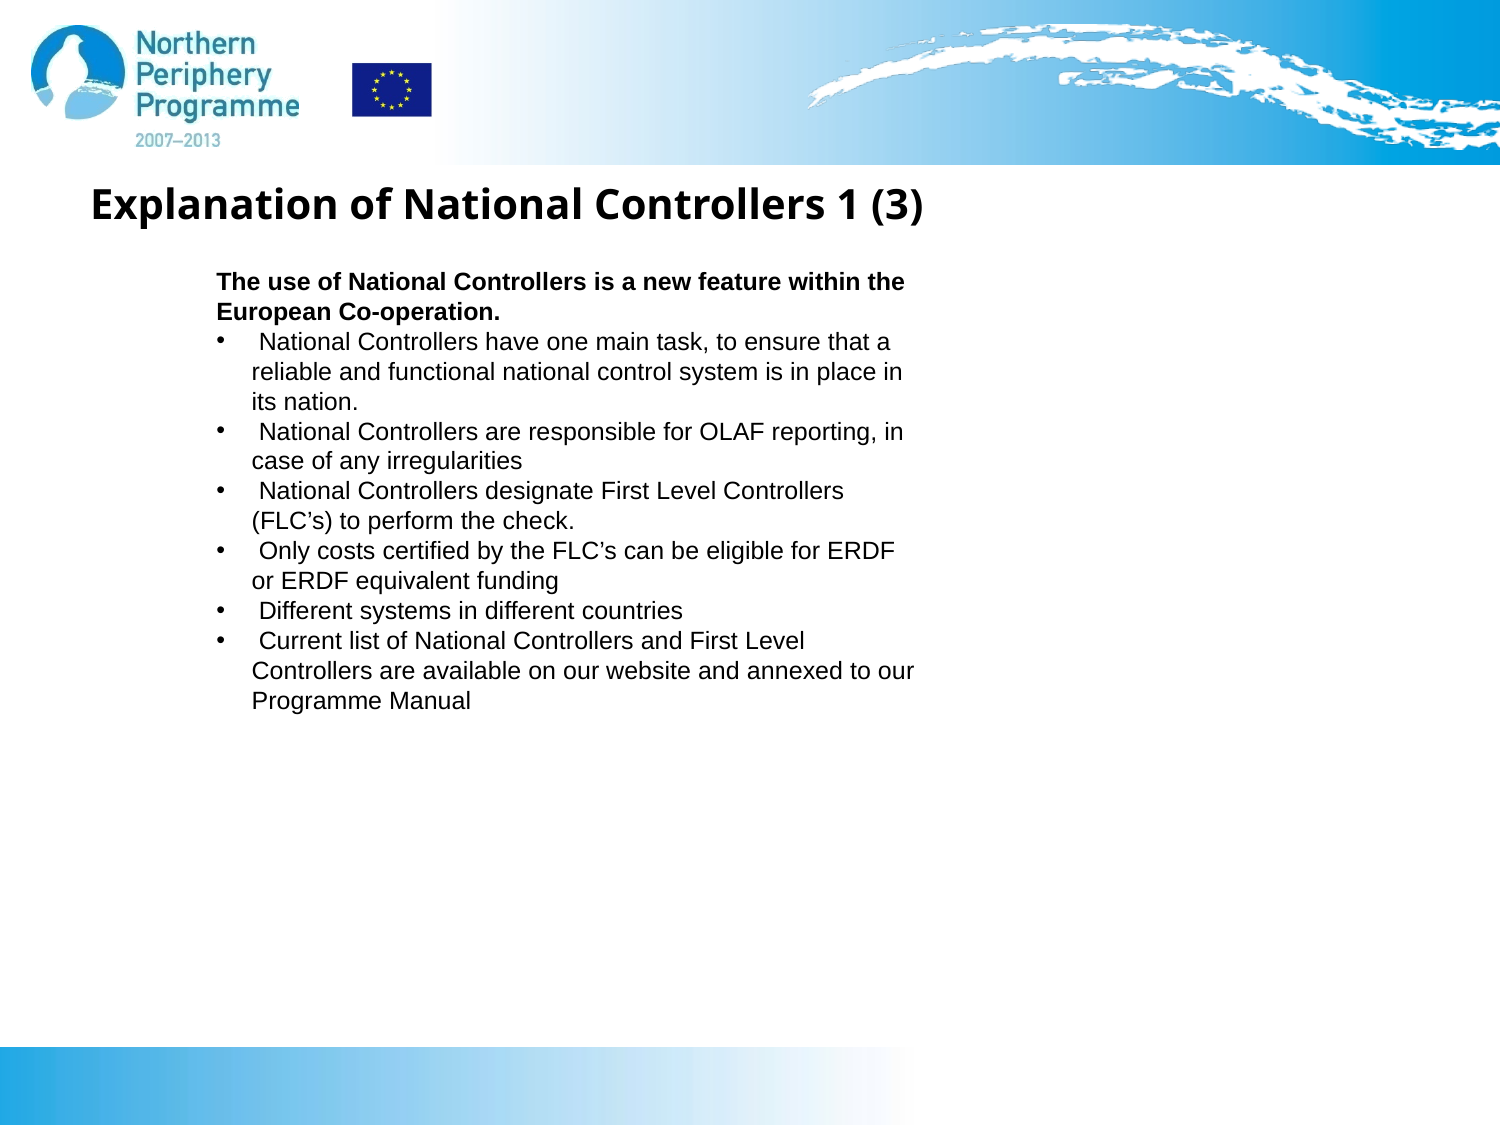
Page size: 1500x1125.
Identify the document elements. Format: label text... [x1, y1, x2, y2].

picture [1476, 100, 1500, 107]
text_box The use of National Controllers is a new feature within the European Co-operation. National Controllers have one main task, to ensure that a reliable and functional national control system is in place in its nation. National Controllers are responsible for OLAF reporting, in case of any irregularities National Controllers designate First Level Controllers (FLC’s) to perform the check. Only costs certified by the FLC’s can be eligible for ERDF or ERDF equivalent funding Different systems in different countries Current list of National Controllers and First Level Controllers are available on our website and annexed to our Programme Manual [201, 257, 939, 782]
title Explanation of National Controllers 1 (3) [74, 44, 1149, 236]
picture [31, 1, 1500, 165]
picture [0, 1047, 1053, 1125]
